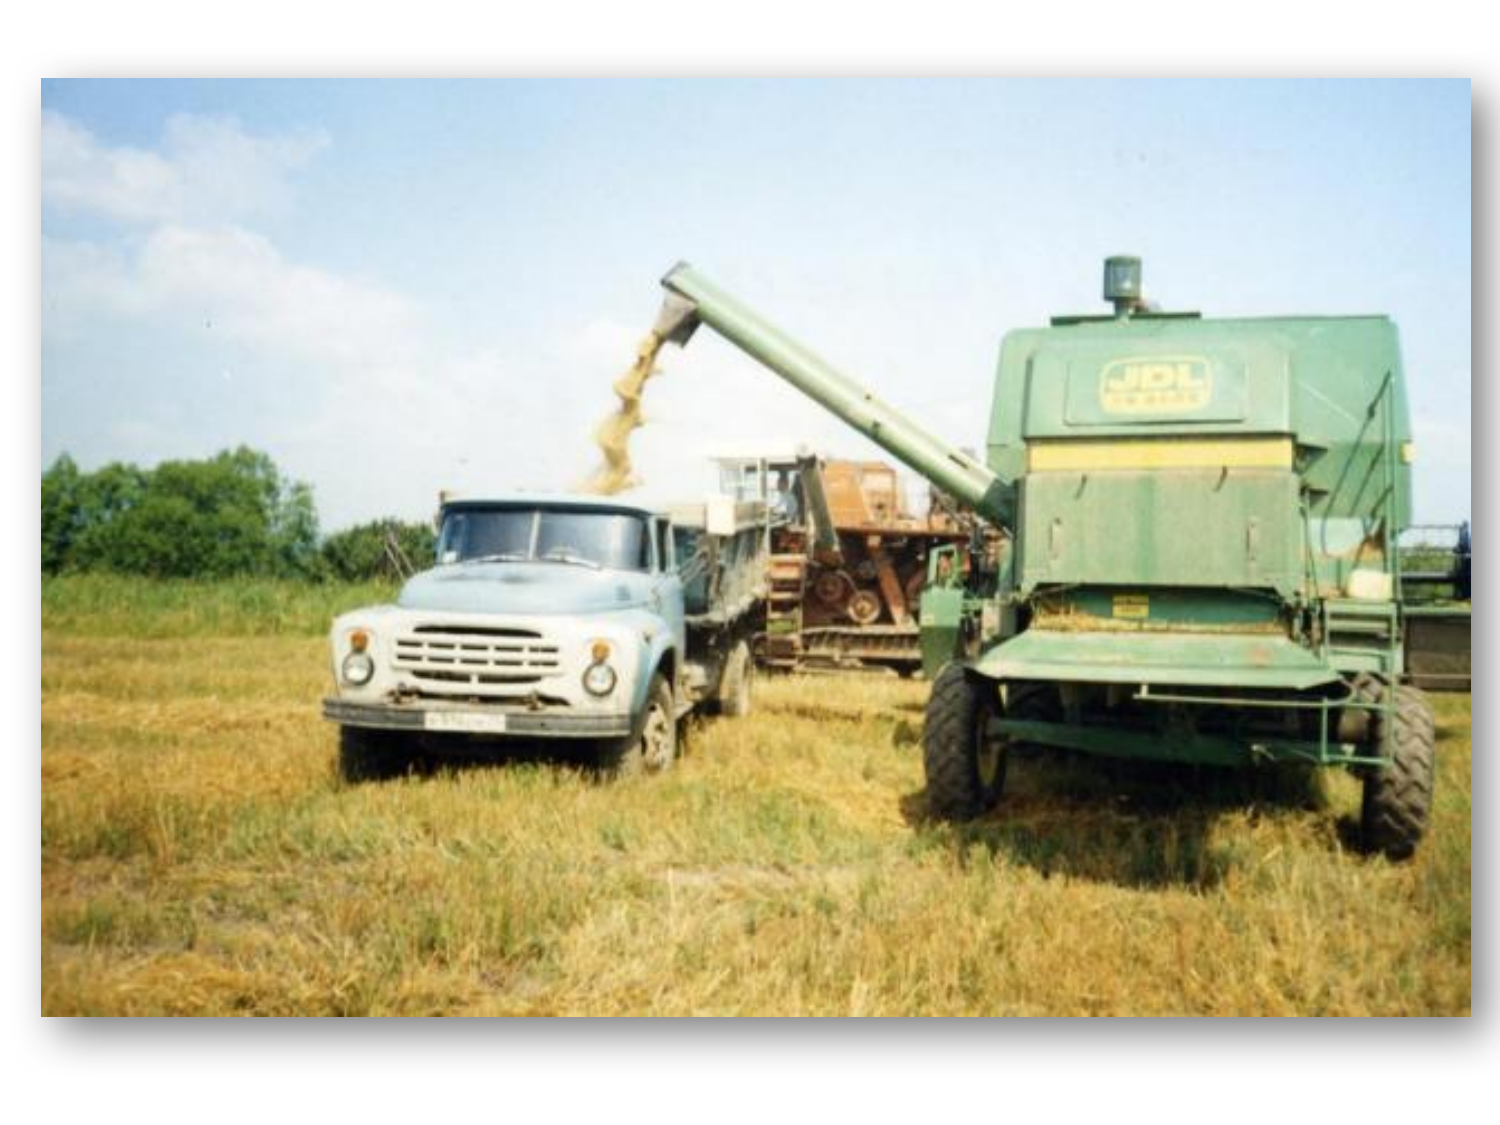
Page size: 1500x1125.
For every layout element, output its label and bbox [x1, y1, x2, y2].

list [40, 77, 1472, 1017]
